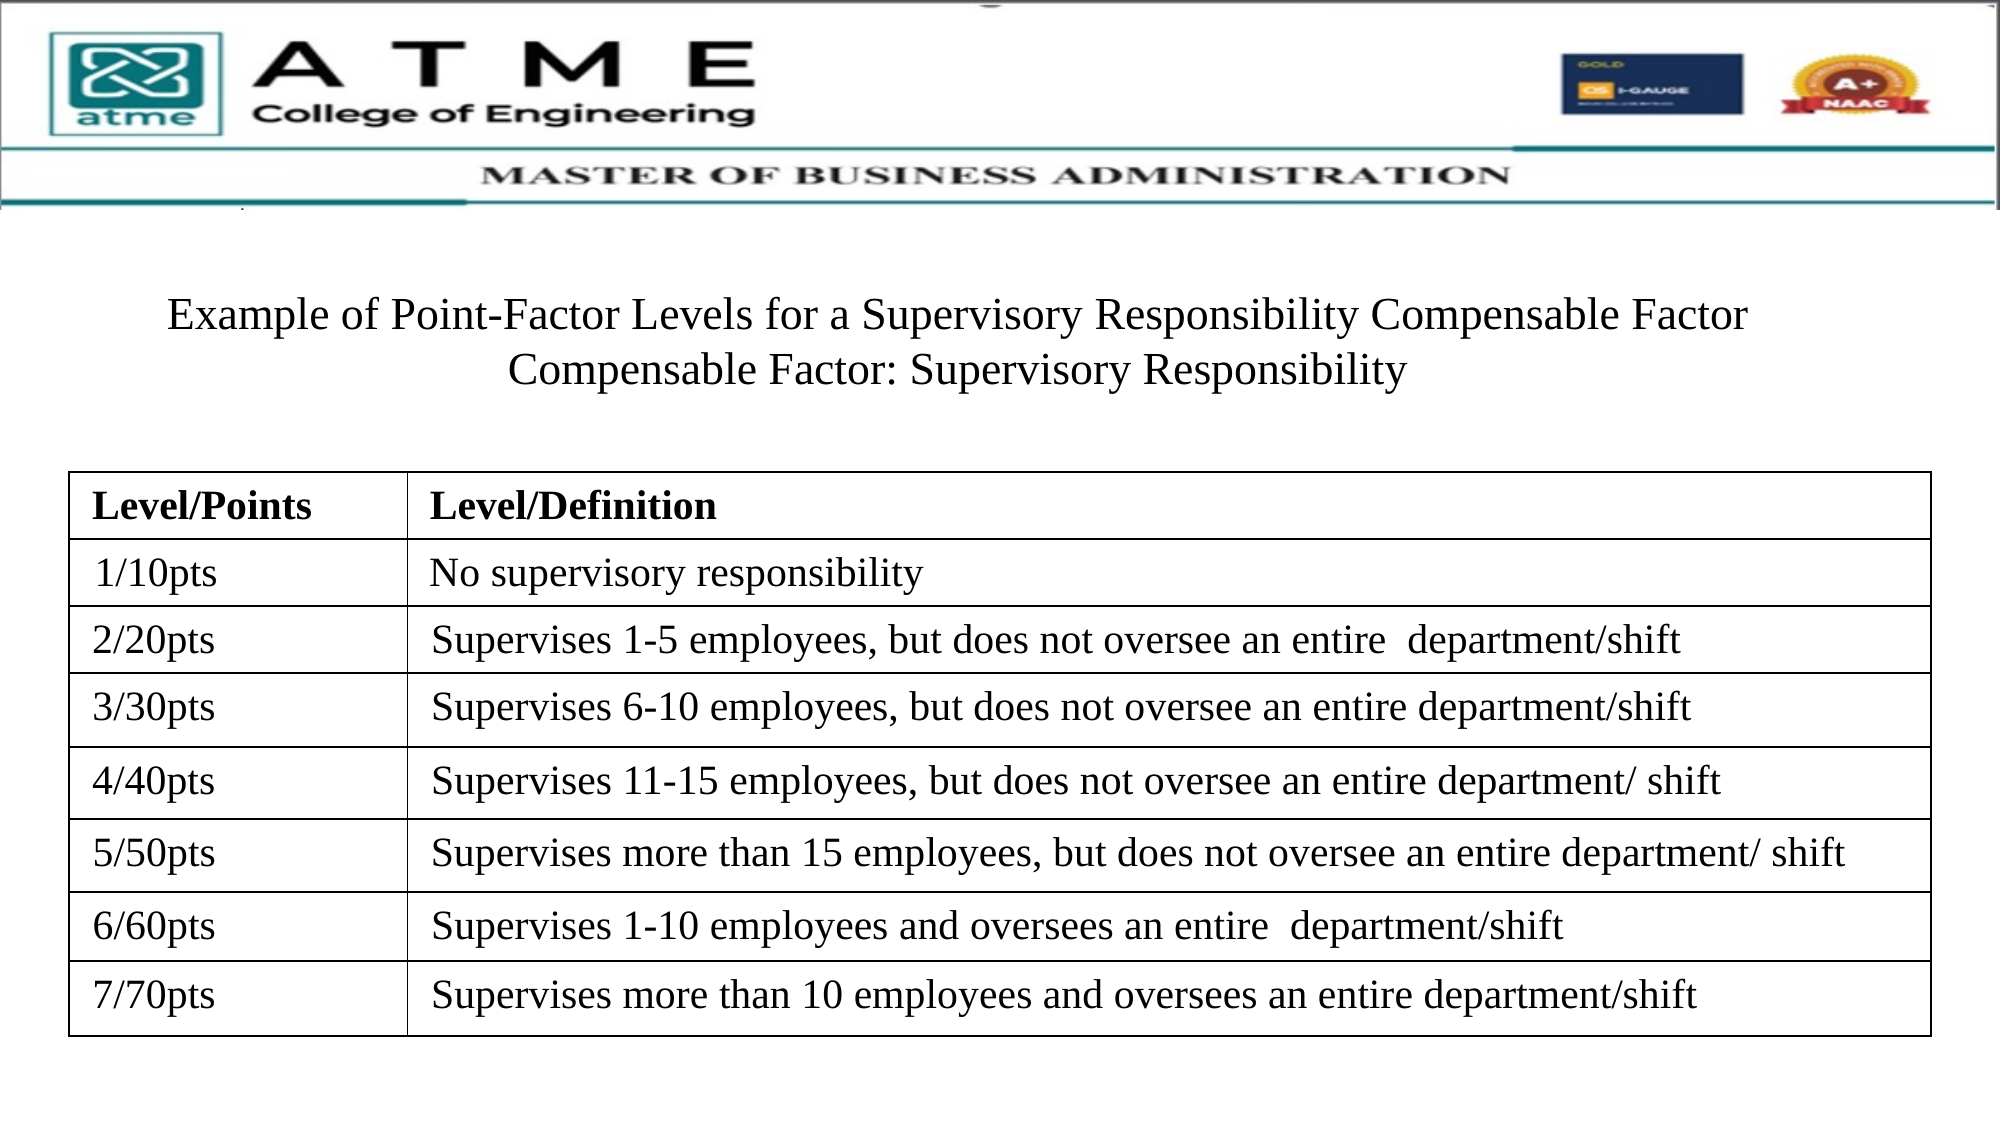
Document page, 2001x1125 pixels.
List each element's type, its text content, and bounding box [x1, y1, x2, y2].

table_cell Supervises 11-15 employees, but does not oversee an entire department/ shift [408, 748, 1930, 818]
table_cell Supervises 1-10 employees and oversees an entire department/shift [408, 893, 1930, 960]
table_cell 4/40pts [70, 748, 407, 818]
table_cell Supervises 6-10 employees, but does not oversee an entire department/shift [408, 674, 1930, 746]
table_cell 3/30pts [70, 674, 407, 746]
text_box Example of Point-Factor Levels for a Supervisory Responsibility Compensable Factor Compensable Factor: Supervisory Responsibility [86, 185, 1852, 446]
table_header Level/Definition [408, 473, 1930, 538]
table_cell 1/10pts [70, 540, 407, 605]
table_cell 5/50pts [70, 820, 407, 891]
table_header Level/Points [70, 473, 407, 538]
table_cell 6/60pts [70, 893, 407, 960]
table_cell No supervisory responsibility [408, 540, 1930, 605]
table_cell 7/70pts [70, 962, 407, 1035]
table_cell 2/20pts [70, 607, 407, 672]
table_cell Supervises 1-5 employees, but does not oversee an entire department/shift [408, 607, 1930, 672]
table_cell Supervises more than 15 employees, but does not oversee an entire department/ shift [408, 820, 1930, 891]
picture [0, 0, 2000, 210]
table_cell Supervises more than 10 employees and oversees an entire department/shift [408, 962, 1930, 1035]
